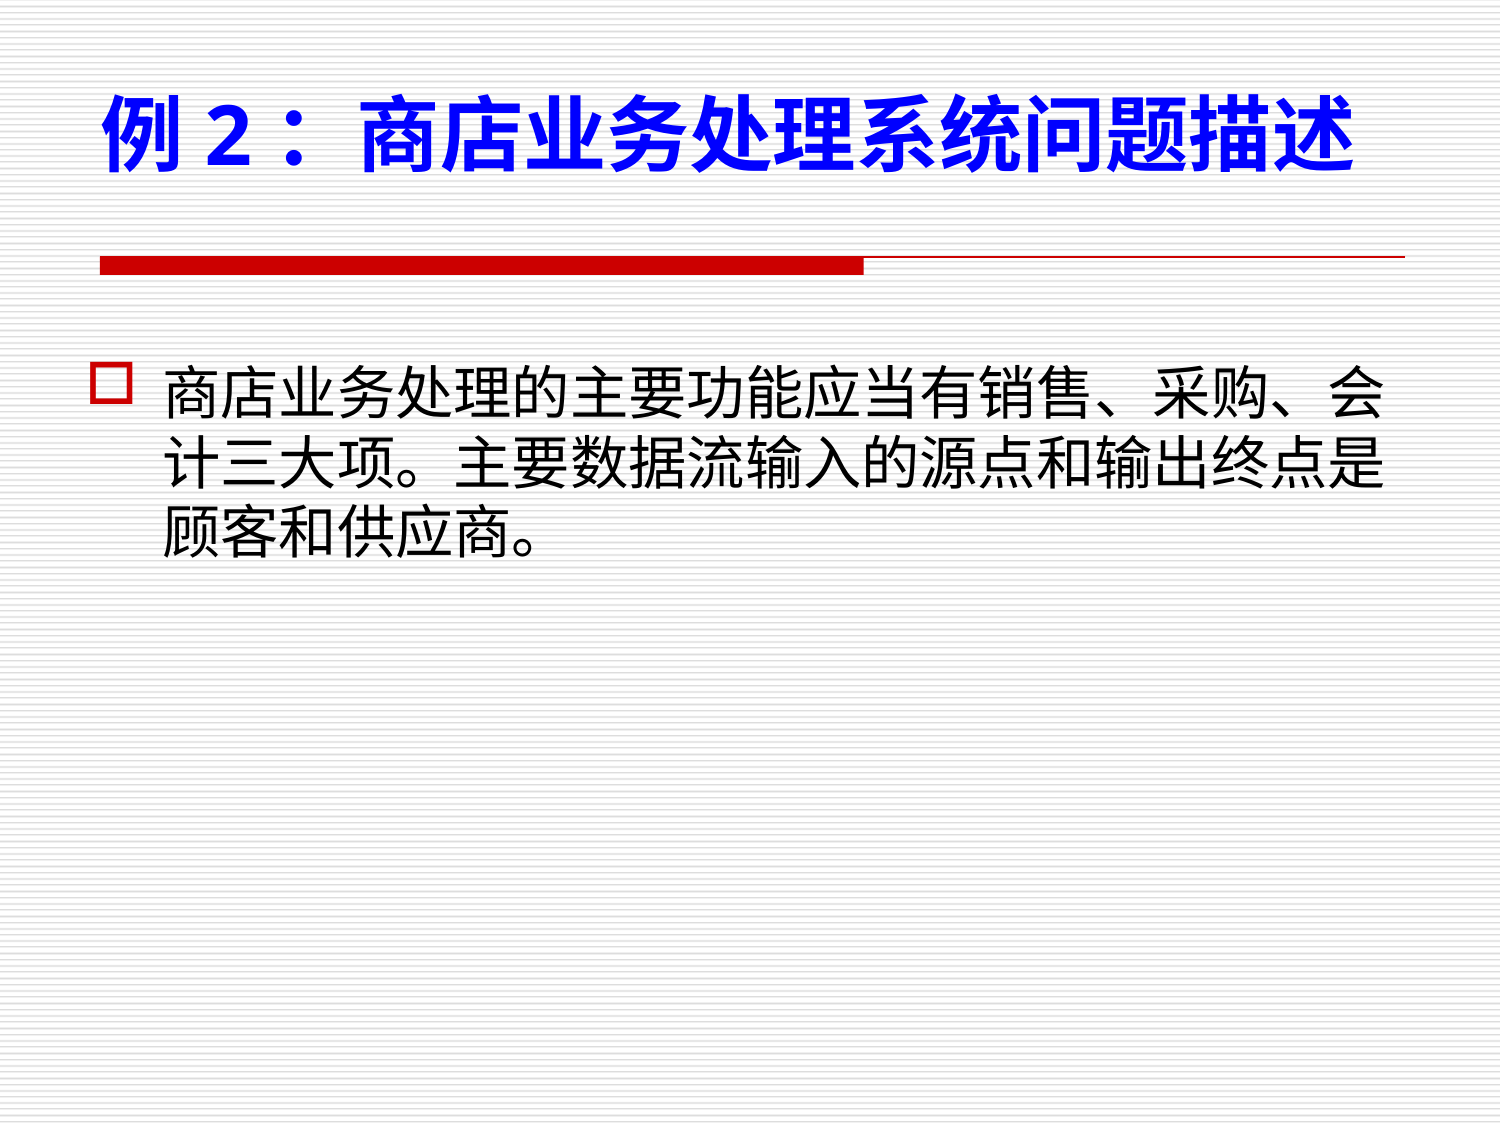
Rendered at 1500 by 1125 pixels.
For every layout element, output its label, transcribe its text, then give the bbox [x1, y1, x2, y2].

text_box 例2：商店业务处理系统问题描述 [85, 38, 1430, 226]
text_box 商店业务处理的主要功能应当有销售、采购、会计三大项。主要数据流输入的源点和输出终点是顾客和供应商。 [70, 348, 1421, 1086]
picture [0, 0, 1500, 1125]
